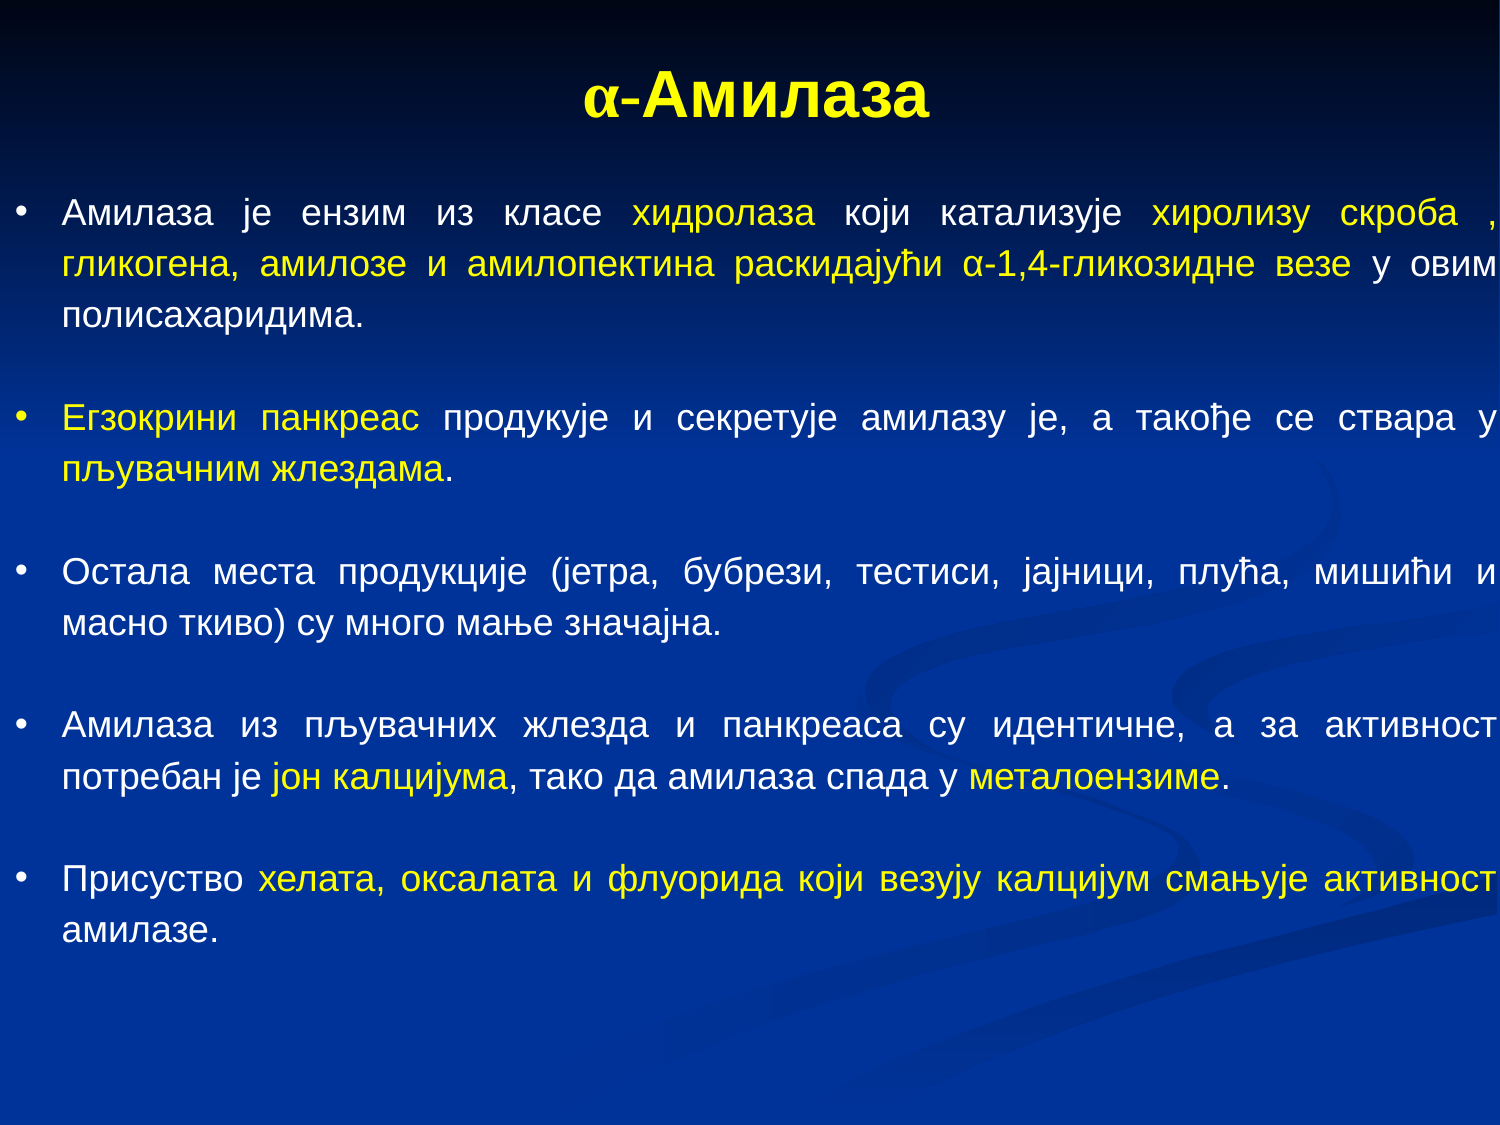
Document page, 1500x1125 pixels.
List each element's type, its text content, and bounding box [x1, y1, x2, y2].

text_box α-Амилаза Aмилаза је ензим из класе хидролаза који катализује хиролизу скроба , гликогена, амилозе и амилопектина раскидајући α-1,4-гликозидне везе у овим полисахаридима. Eгзокрини панкреас продукује и секретује амилазу је, а такође се ствара у пљувачним жлездама. Остала места продукције (јетра, бубрези, тестиси, јајници, плућа, мишићи и масно ткиво) су много мање значајна. Амилаза из пљувачних жлезда и панкреаса су идентичне, a зa активност потребан је јон калцијума, тако да амилаза спада у металоензиме. Присуство хелата, оксалата и флуорида који везују калцијум смањује активност амилазе. [0, 37, 1500, 958]
